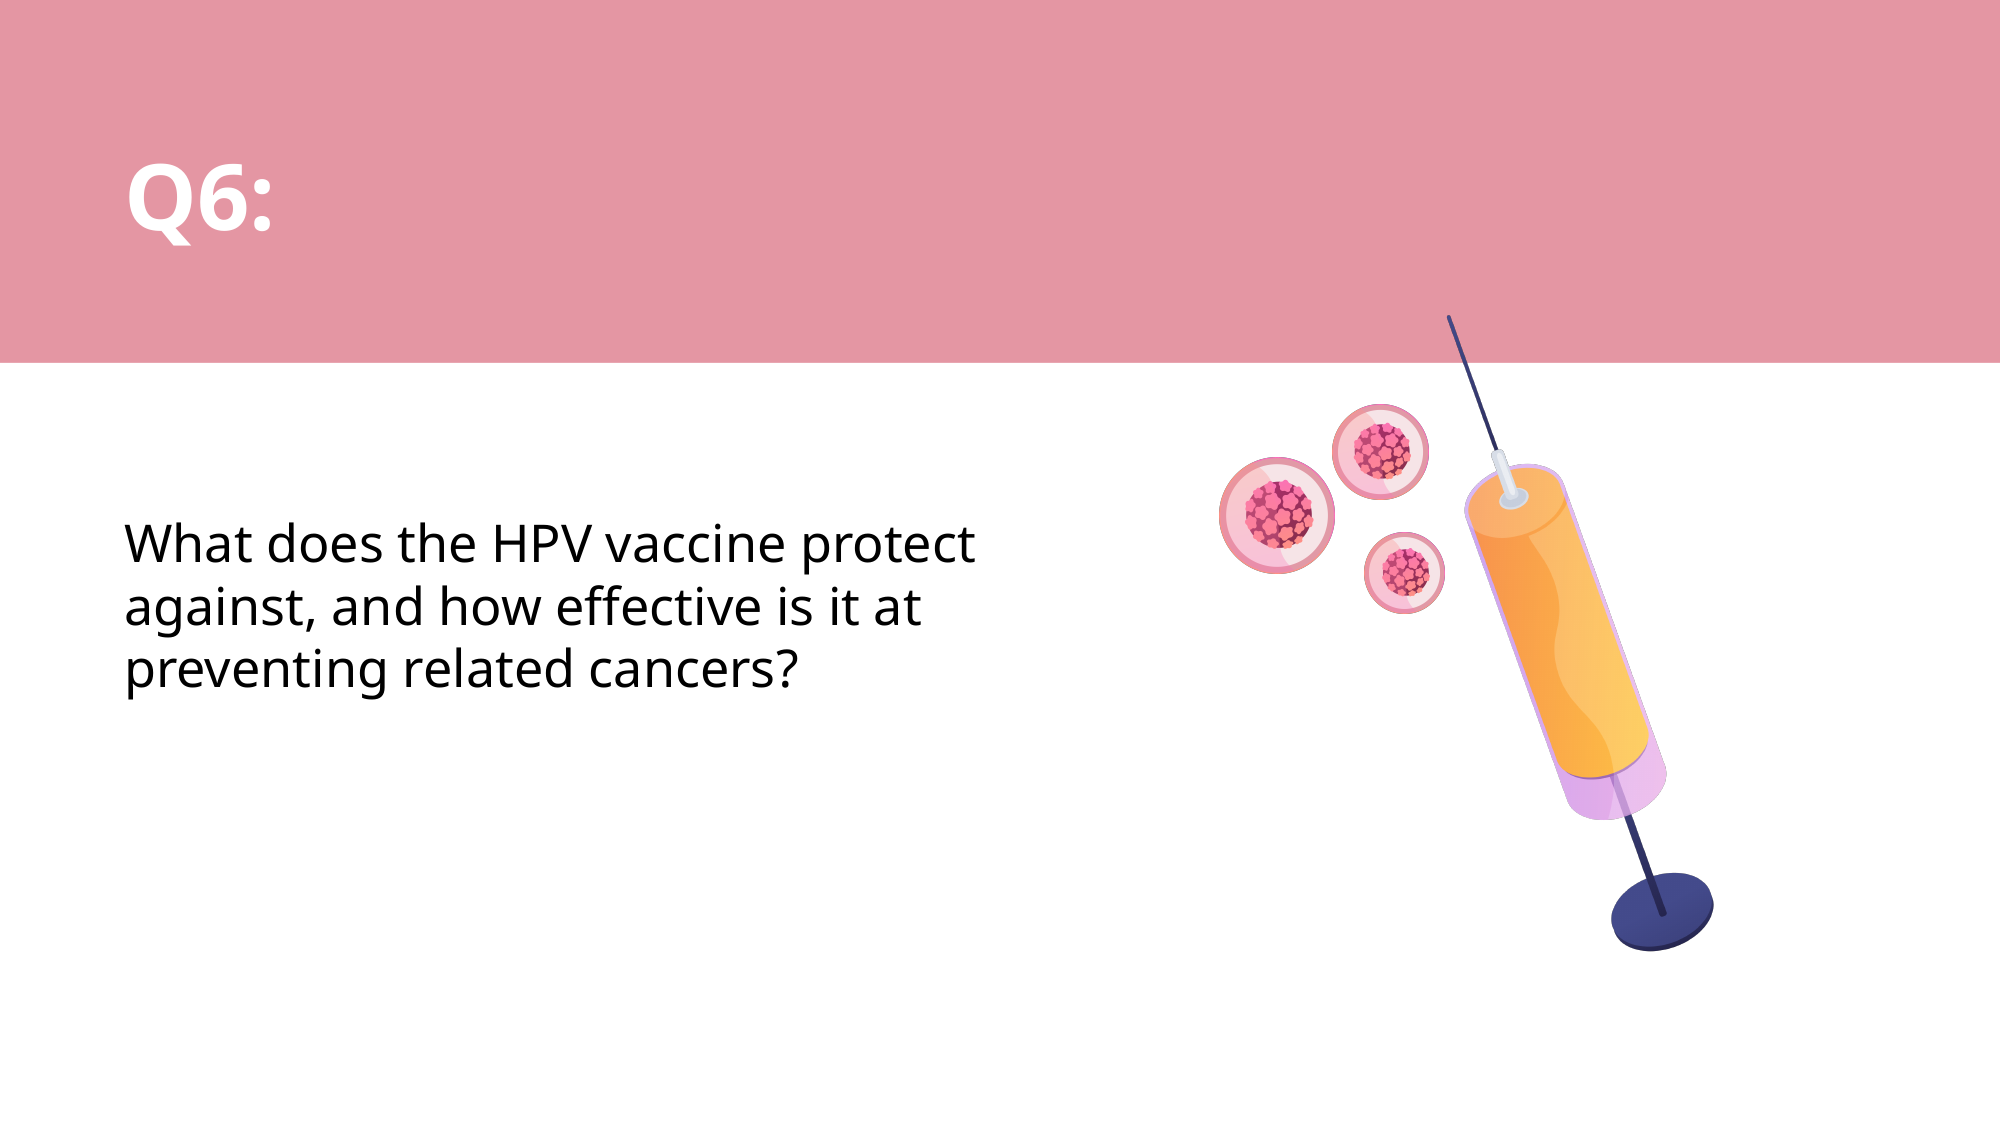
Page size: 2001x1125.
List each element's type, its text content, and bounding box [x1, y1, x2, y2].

text_box What does the HPV vaccine protect against, and how effective is it at preventing related cancers? [109, 503, 1120, 706]
picture [0, 0, 2000, 1036]
